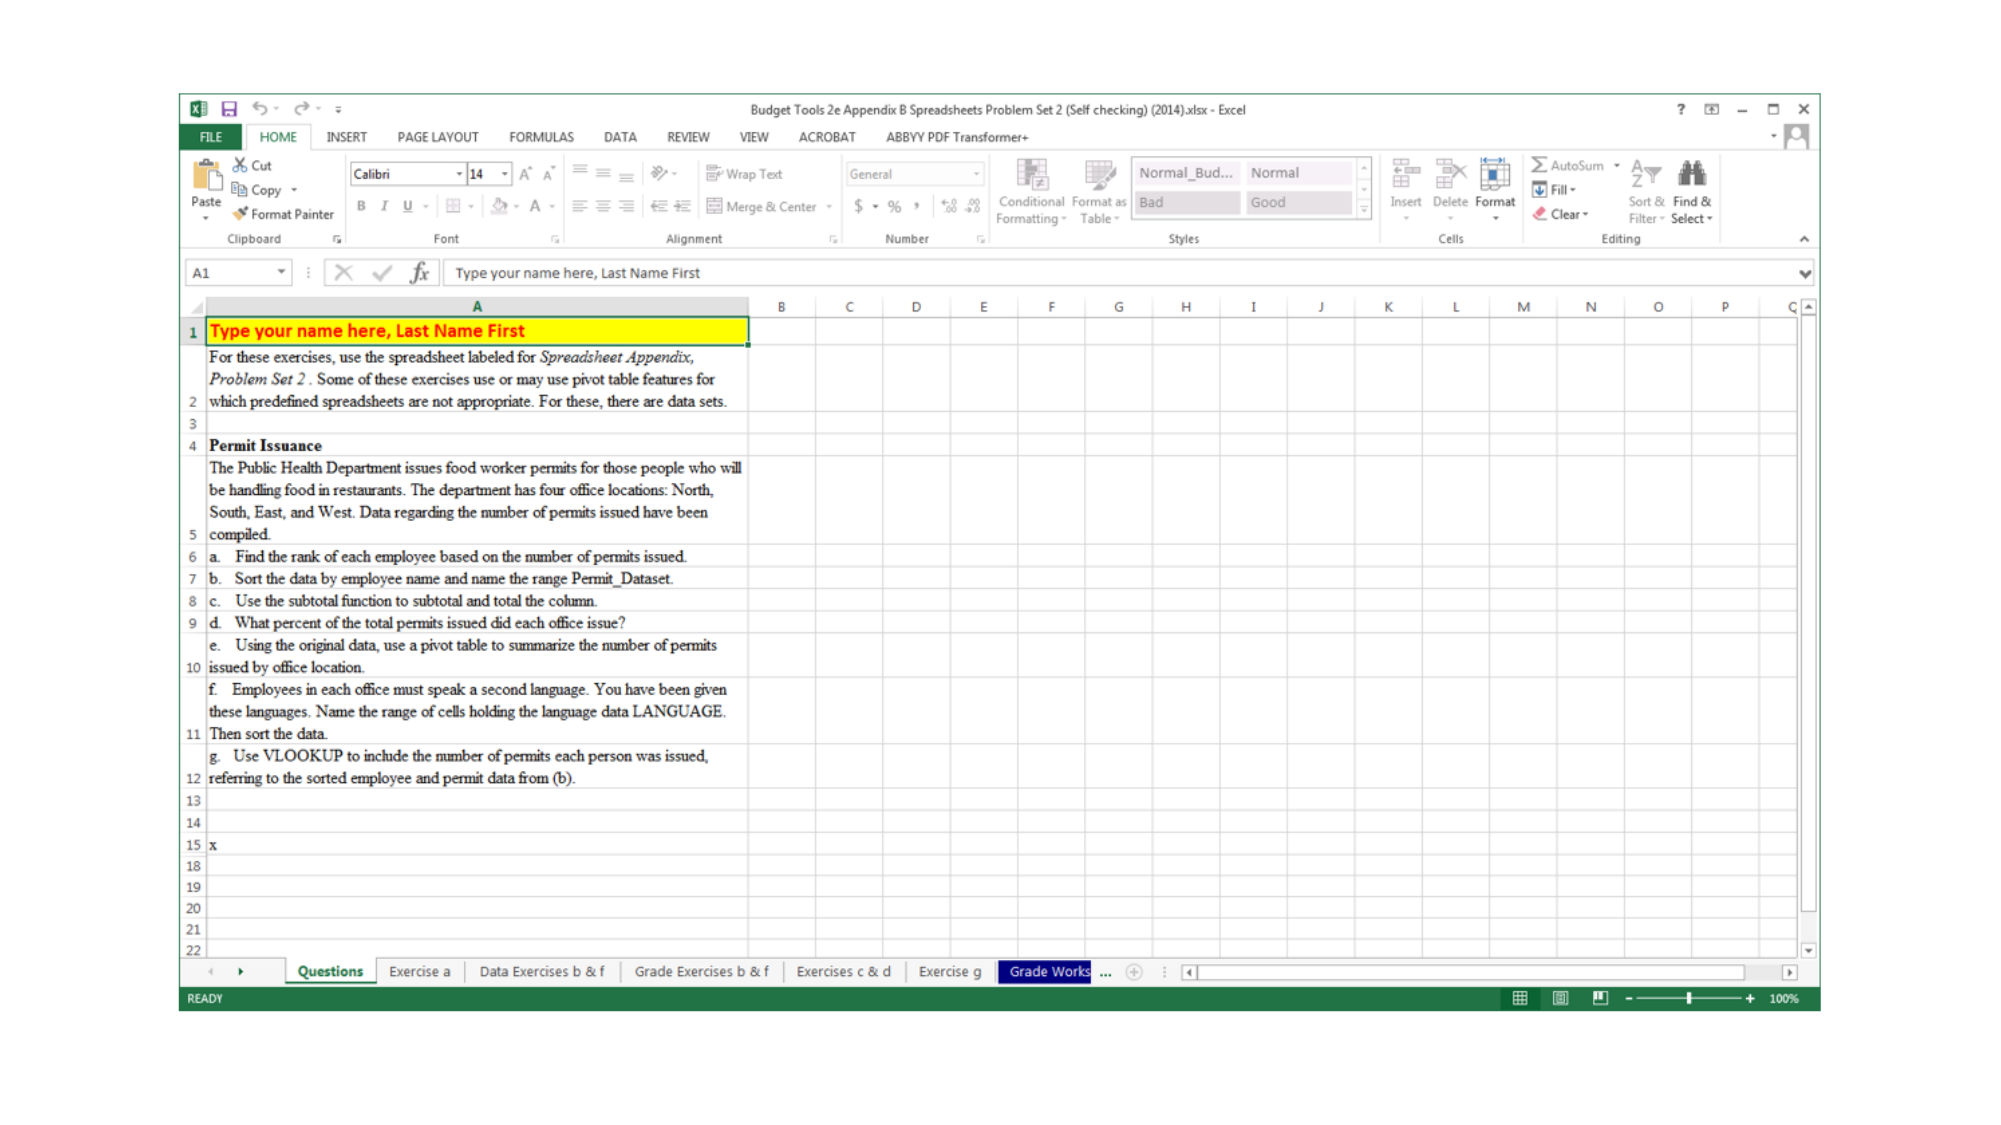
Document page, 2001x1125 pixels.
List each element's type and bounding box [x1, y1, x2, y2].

list [175, 88, 1825, 1014]
